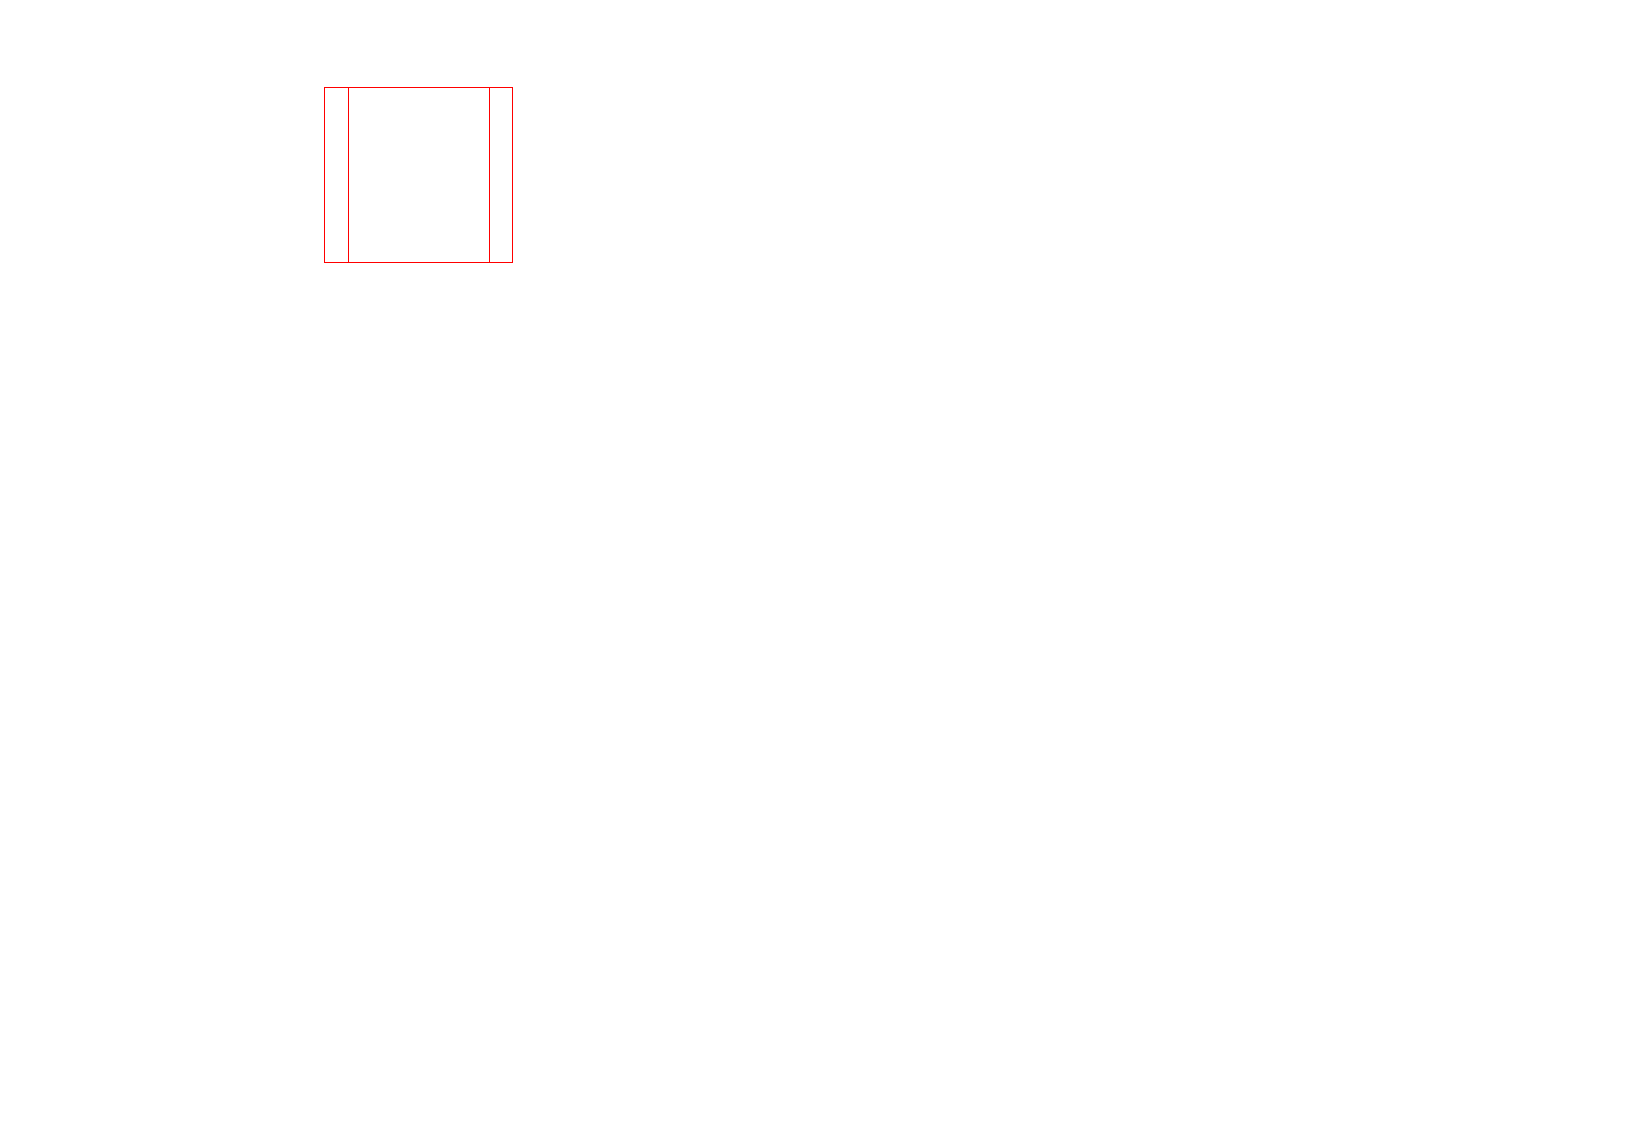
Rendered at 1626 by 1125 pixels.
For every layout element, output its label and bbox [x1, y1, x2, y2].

text_box [324, 87, 513, 263]
